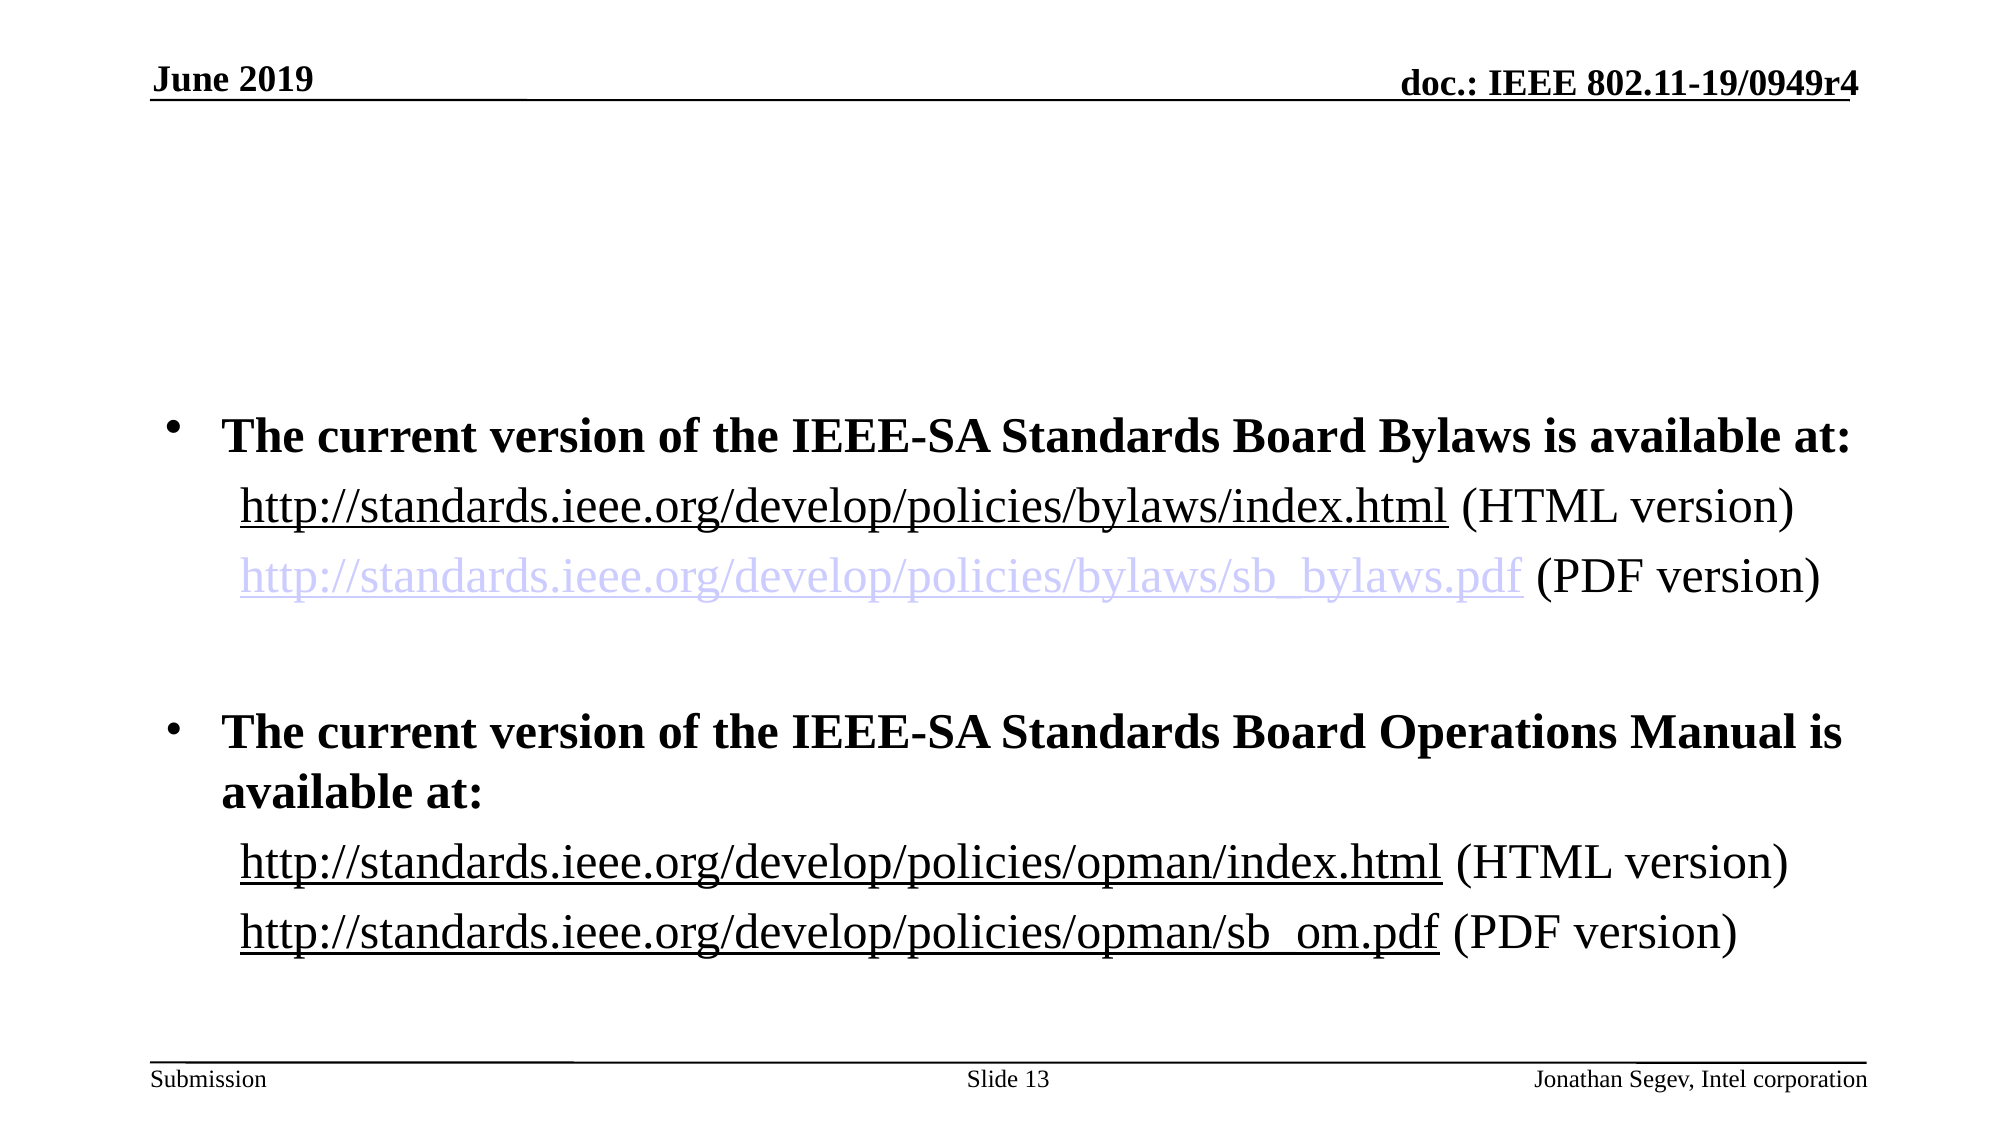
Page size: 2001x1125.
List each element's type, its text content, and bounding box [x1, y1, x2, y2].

footer Jonathan Segev, Intel corporation [1171, 1061, 1869, 1093]
slide_number Slide 13 [950, 1061, 1067, 1123]
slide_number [152, 54, 563, 100]
list The current version of the IEEE-SA Standards Board Bylaws is available at: http://standards.ieee.org/develop/policies/bylaws/index.html (HTML version) http://standards.ieee.org/develop/policies/bylaws/sb_bylaws.pdf (PDF version) The current version of the IEEE-SA Standards Board Operations Manual is available at: http://standards.ieee.org/develop/policies/opman/index.html (HTML version) http://standards.ieee.org/develop/policies/opman/sb_om.pdf (PDF version) [149, 324, 1922, 1000]
